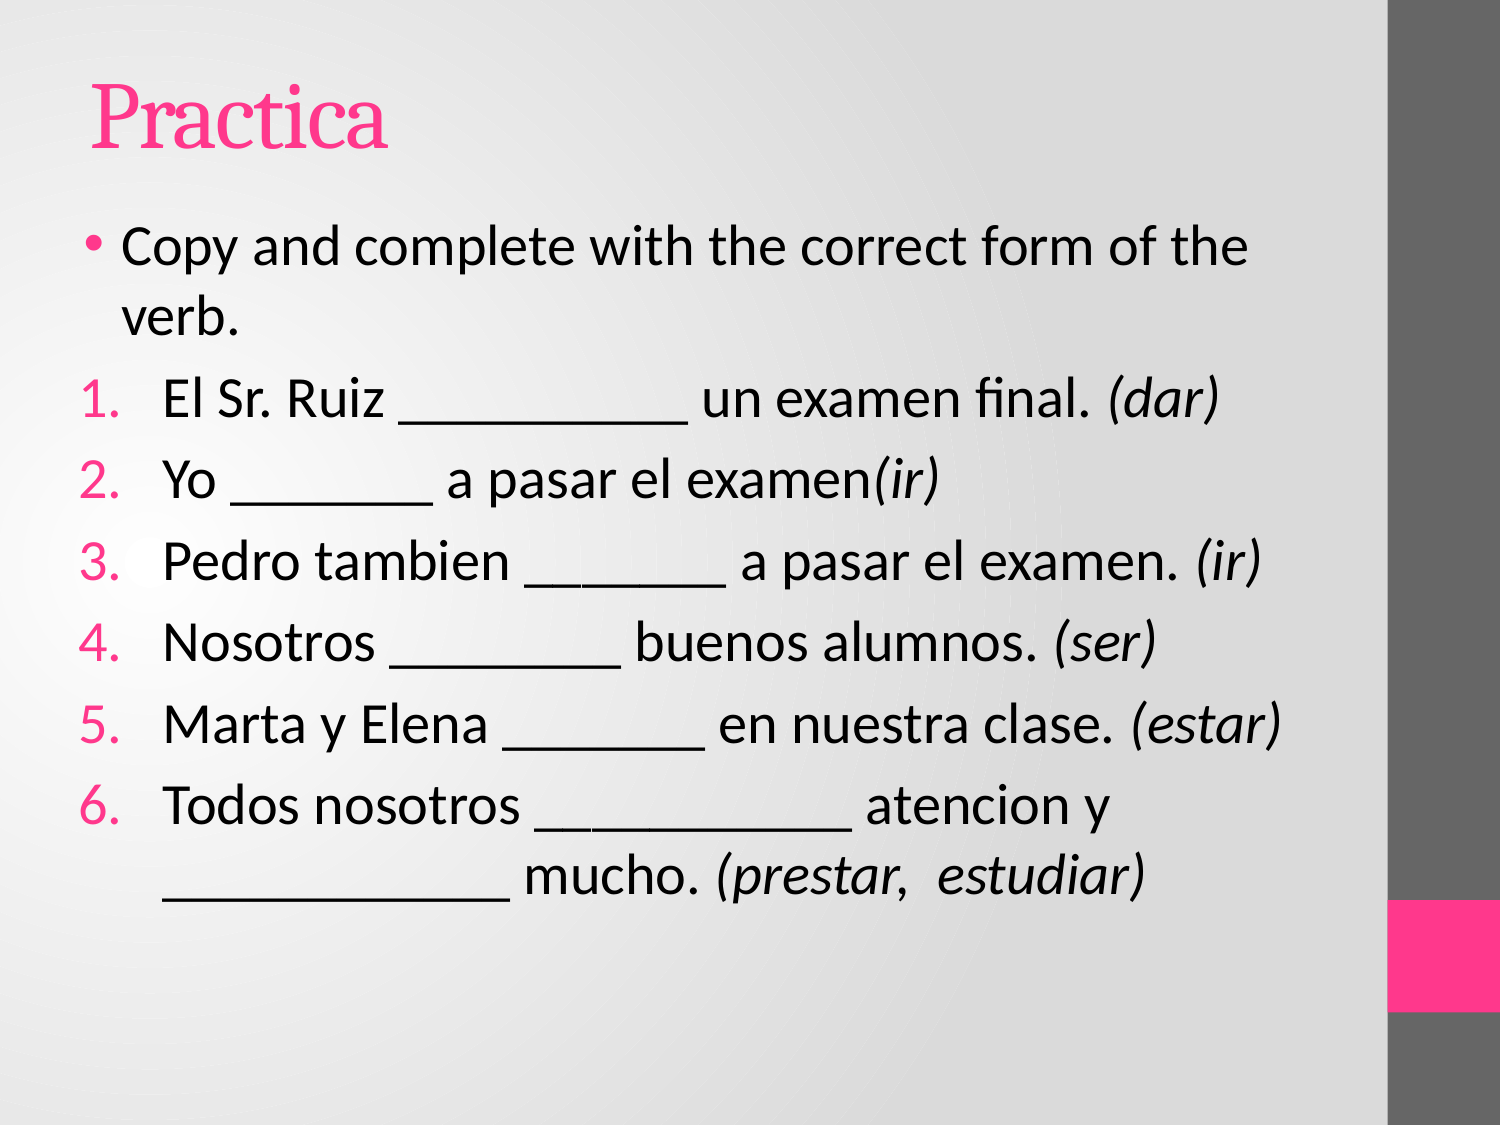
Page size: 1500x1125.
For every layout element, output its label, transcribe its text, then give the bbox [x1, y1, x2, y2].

text_box Copy and complete with the correct form of the verb. El Sr. Ruiz __________ un examen final. (dar) Yo _______ a pasar el examen(ir) Pedro tambien _______ a pasar el examen. (ir) Nosotros ________ buenos alumnos. (ser) Marta y Elena _______ en nuestra clase. (estar) Todos nosotros ___________ atencion y ____________ mucho. (prestar, estudiar) [50, 200, 1363, 1075]
text_box Practica [75, 45, 1325, 200]
